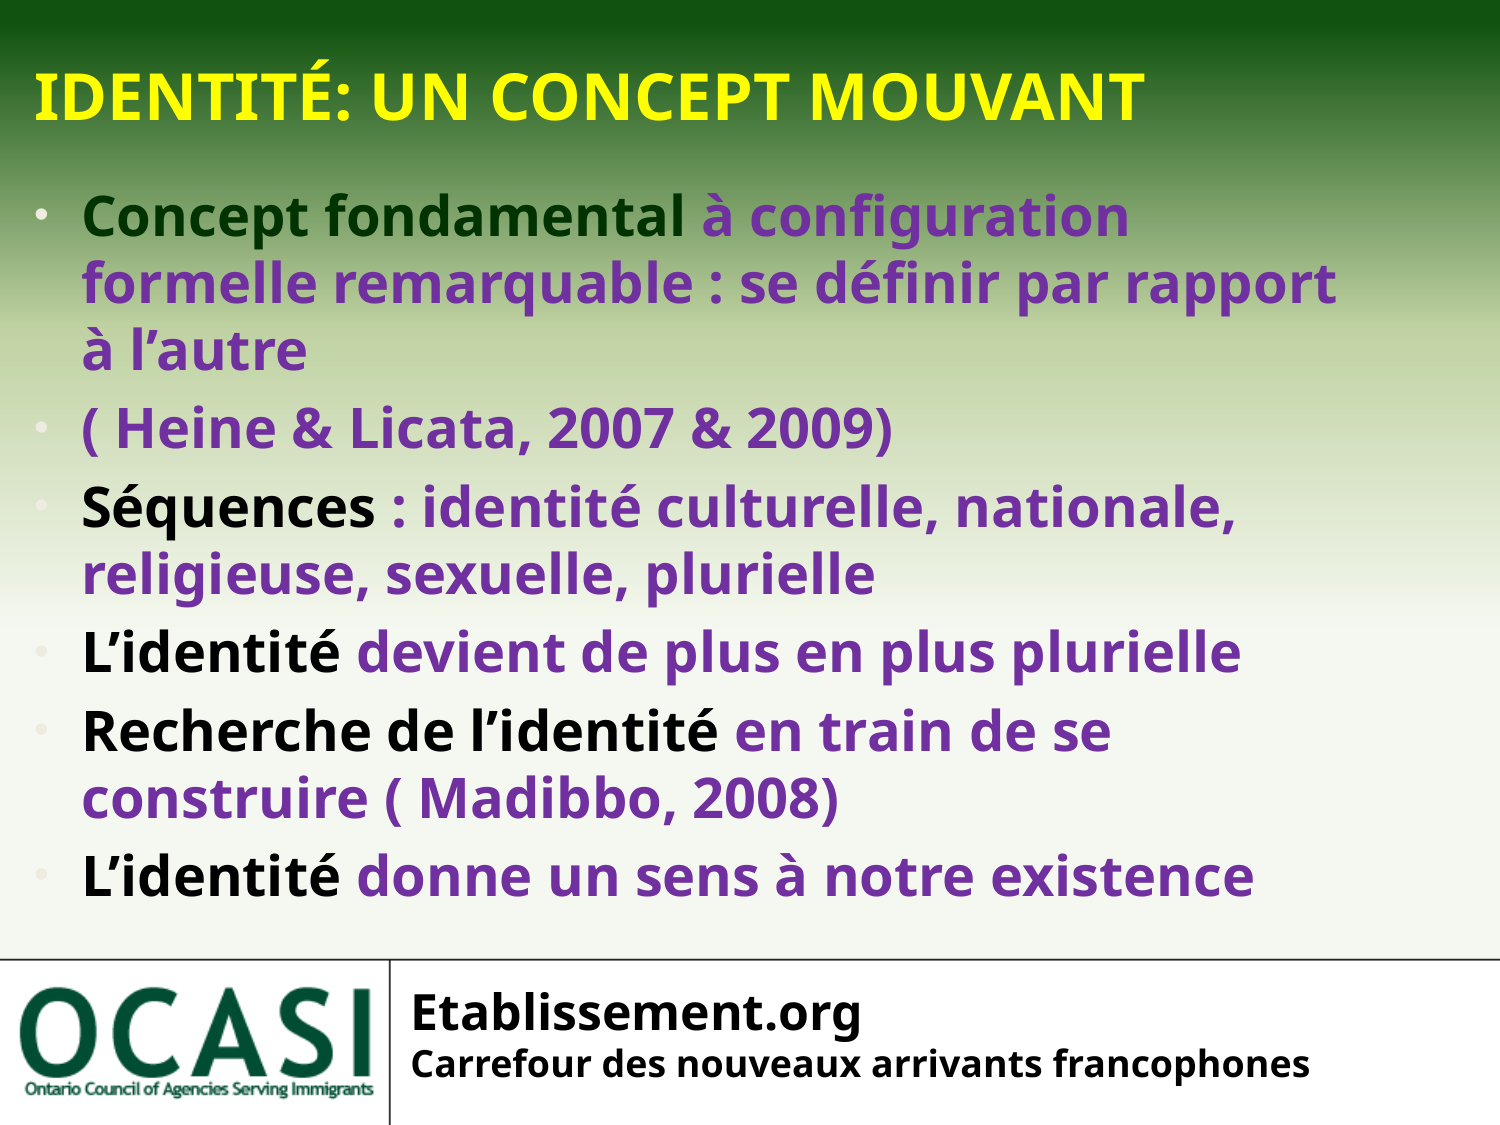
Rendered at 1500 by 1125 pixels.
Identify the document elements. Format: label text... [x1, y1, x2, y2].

picture [0, 0, 1500, 1125]
text_box Etablissement.org Carrefour des nouveaux arrivants francophones [395, 972, 1400, 1093]
text_box IDENTITÉ: UN CONCEPT MOUVANT [19, 30, 1295, 159]
text_box Concept fondamental à configuration formelle remarquable : se définir par rapport à l’autre ( Heine & Licata, 2007 & 2009) Séquences : identité culturelle, nationale, religieuse, sexuelle, plurielle L’identité devient de plus en plus plurielle Recherche de l’identité en train de se construire ( Madibbo, 2008) L’identité donne un sens à notre existence [19, 172, 1370, 917]
